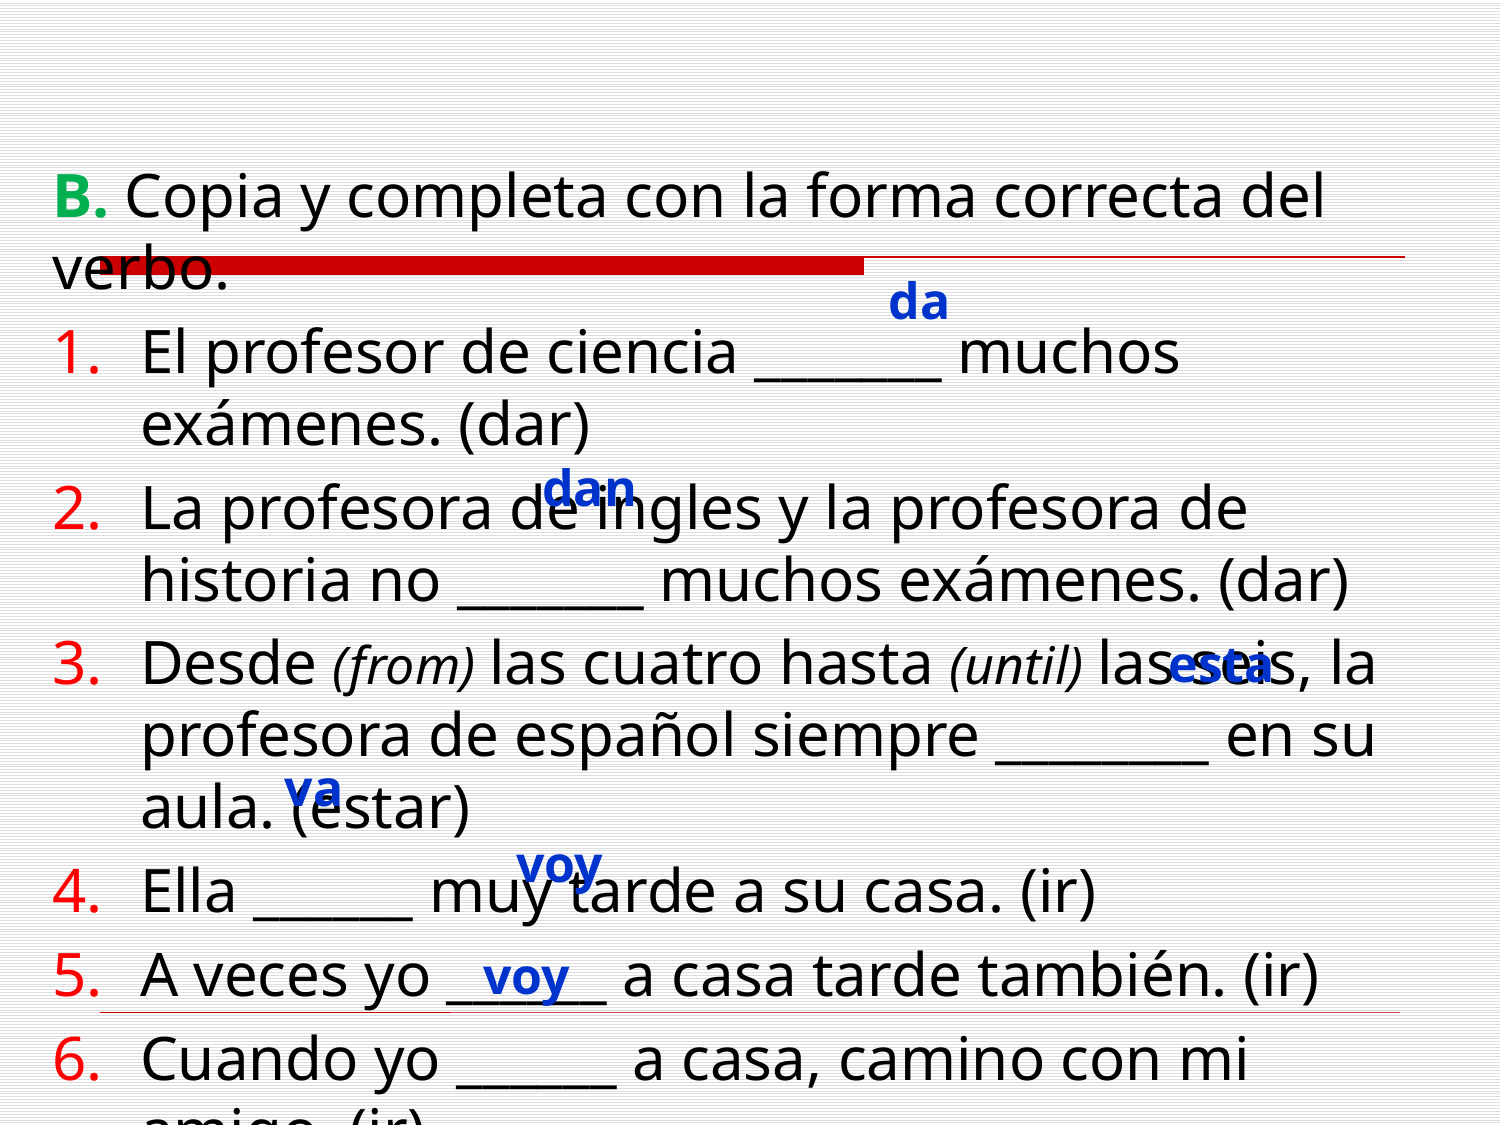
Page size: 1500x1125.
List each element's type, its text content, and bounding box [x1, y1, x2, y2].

text_box da [874, 261, 992, 337]
text_box voy [501, 824, 618, 900]
text_box voy [468, 936, 612, 1012]
text_box va [269, 749, 359, 824]
text_box esta [1154, 624, 1303, 700]
list B. Copia y completa con la forma correcta del verbo. El profesor de ciencia _______ muchos exámenes. (dar) La profesora de ingles y la profesora de historia no _______ muchos exámenes. (dar) Desde (from) las cuatro hasta (until) las seis, la profesora de español siempre ________ en su aula. (estar) Ella ______ muy tarde a su casa. (ir) A veces yo ______ a casa tarde también. (ir) Cuando yo ______ a casa, camino con mi amigo. (ir) [37, 149, 1463, 1125]
text_box dan [527, 449, 678, 524]
